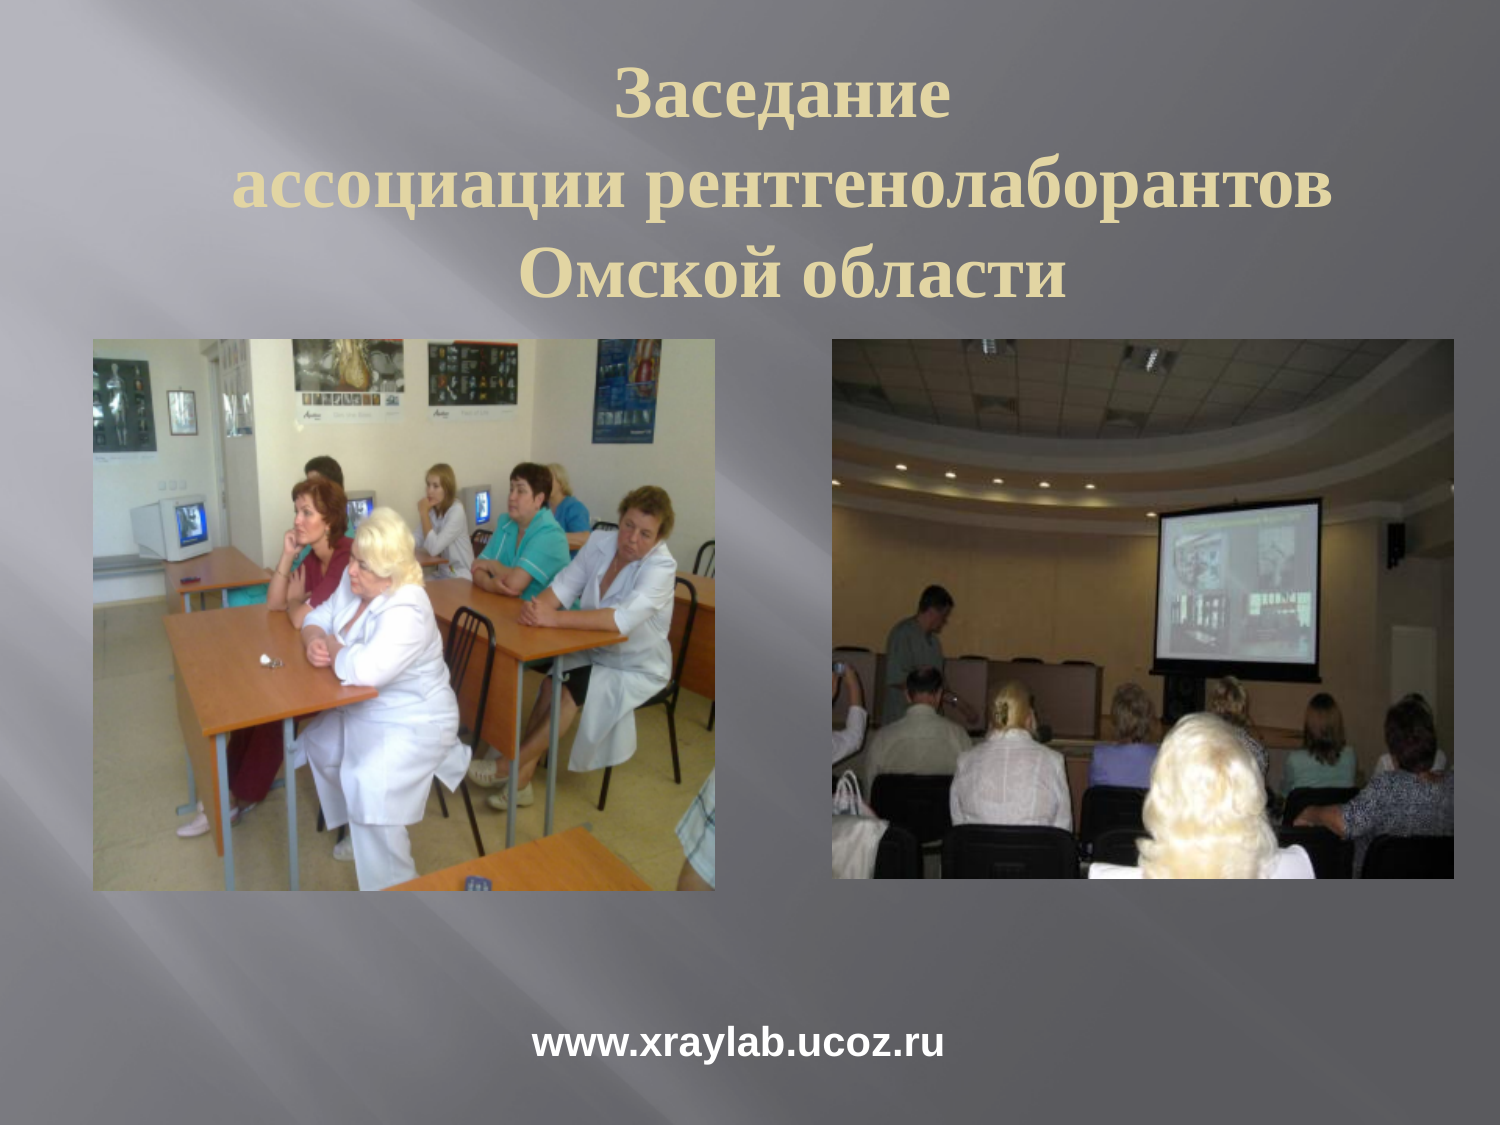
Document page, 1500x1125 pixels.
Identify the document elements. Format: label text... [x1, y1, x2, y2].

text_box Заседание ассоциации рентгенолаборантов Омской области [216, 35, 1369, 320]
picture [831, 339, 1454, 880]
picture [93, 339, 716, 891]
text_box www.xraylab.ucoz.ru [517, 1007, 961, 1073]
